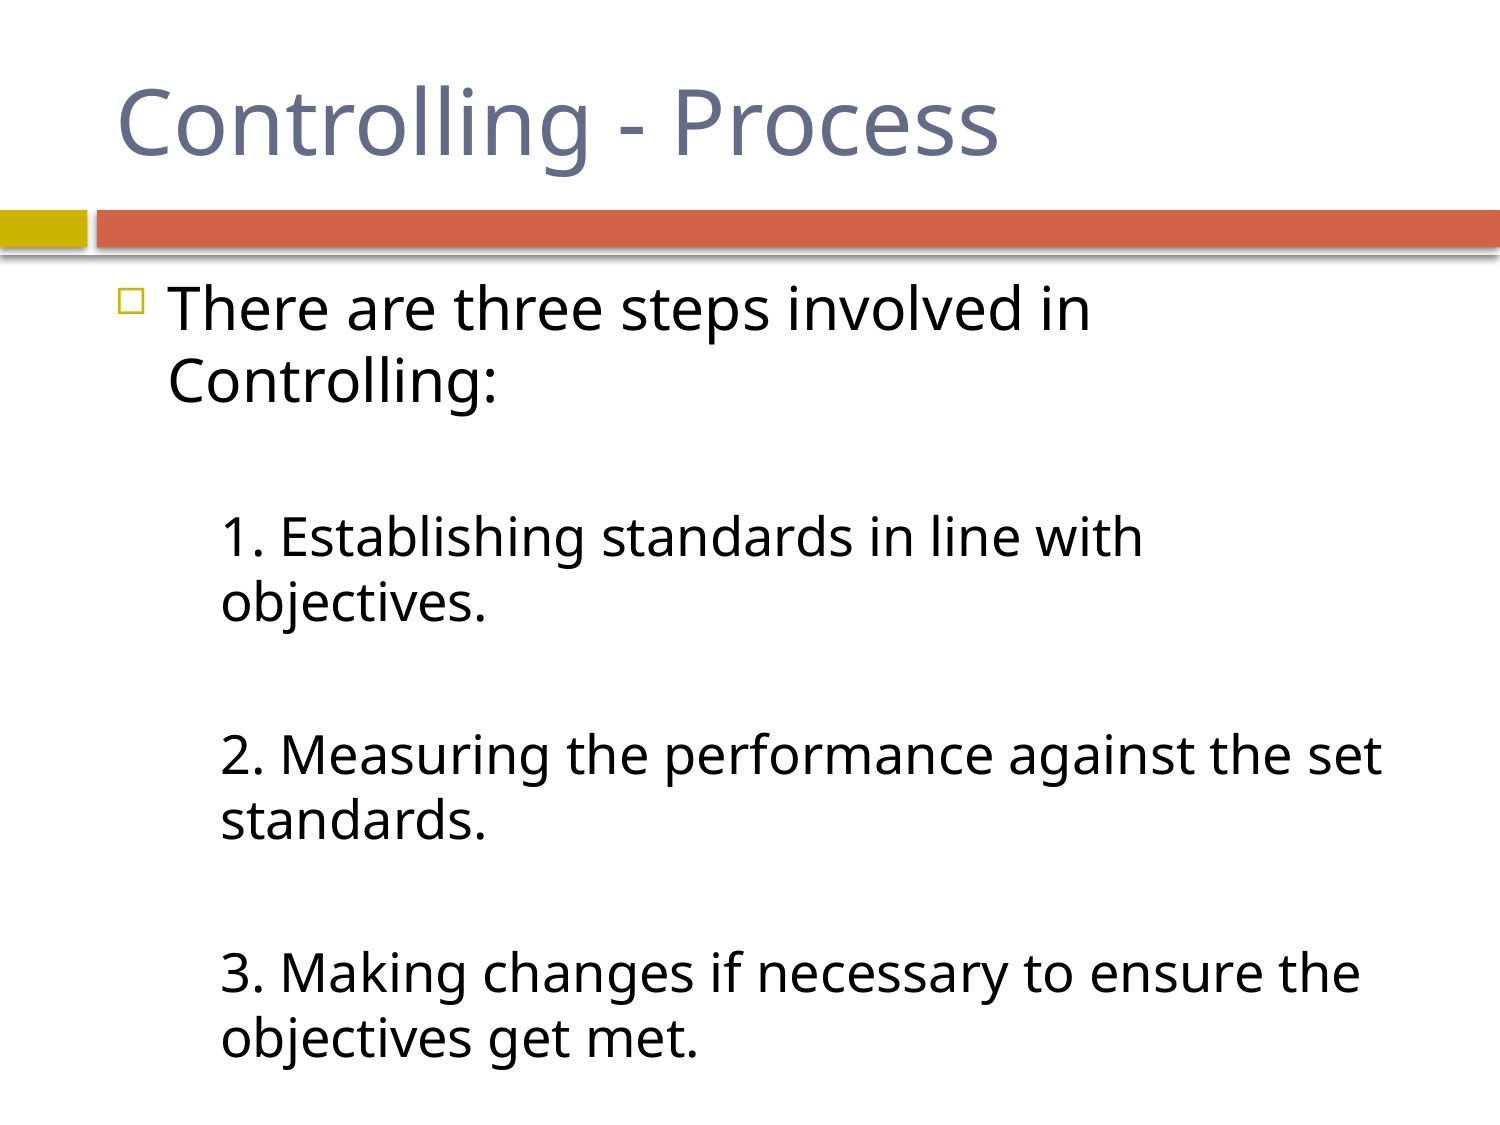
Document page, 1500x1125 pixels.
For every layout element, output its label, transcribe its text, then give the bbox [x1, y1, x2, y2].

title Controlling - Process [100, 37, 1438, 200]
list There are three steps involved in Controlling: 1. Establishing standards in line with objectives. 2. Measuring the performance against the set standards. 3. Making changes if necessary to ensure the objectives get met. [100, 262, 1438, 1000]
